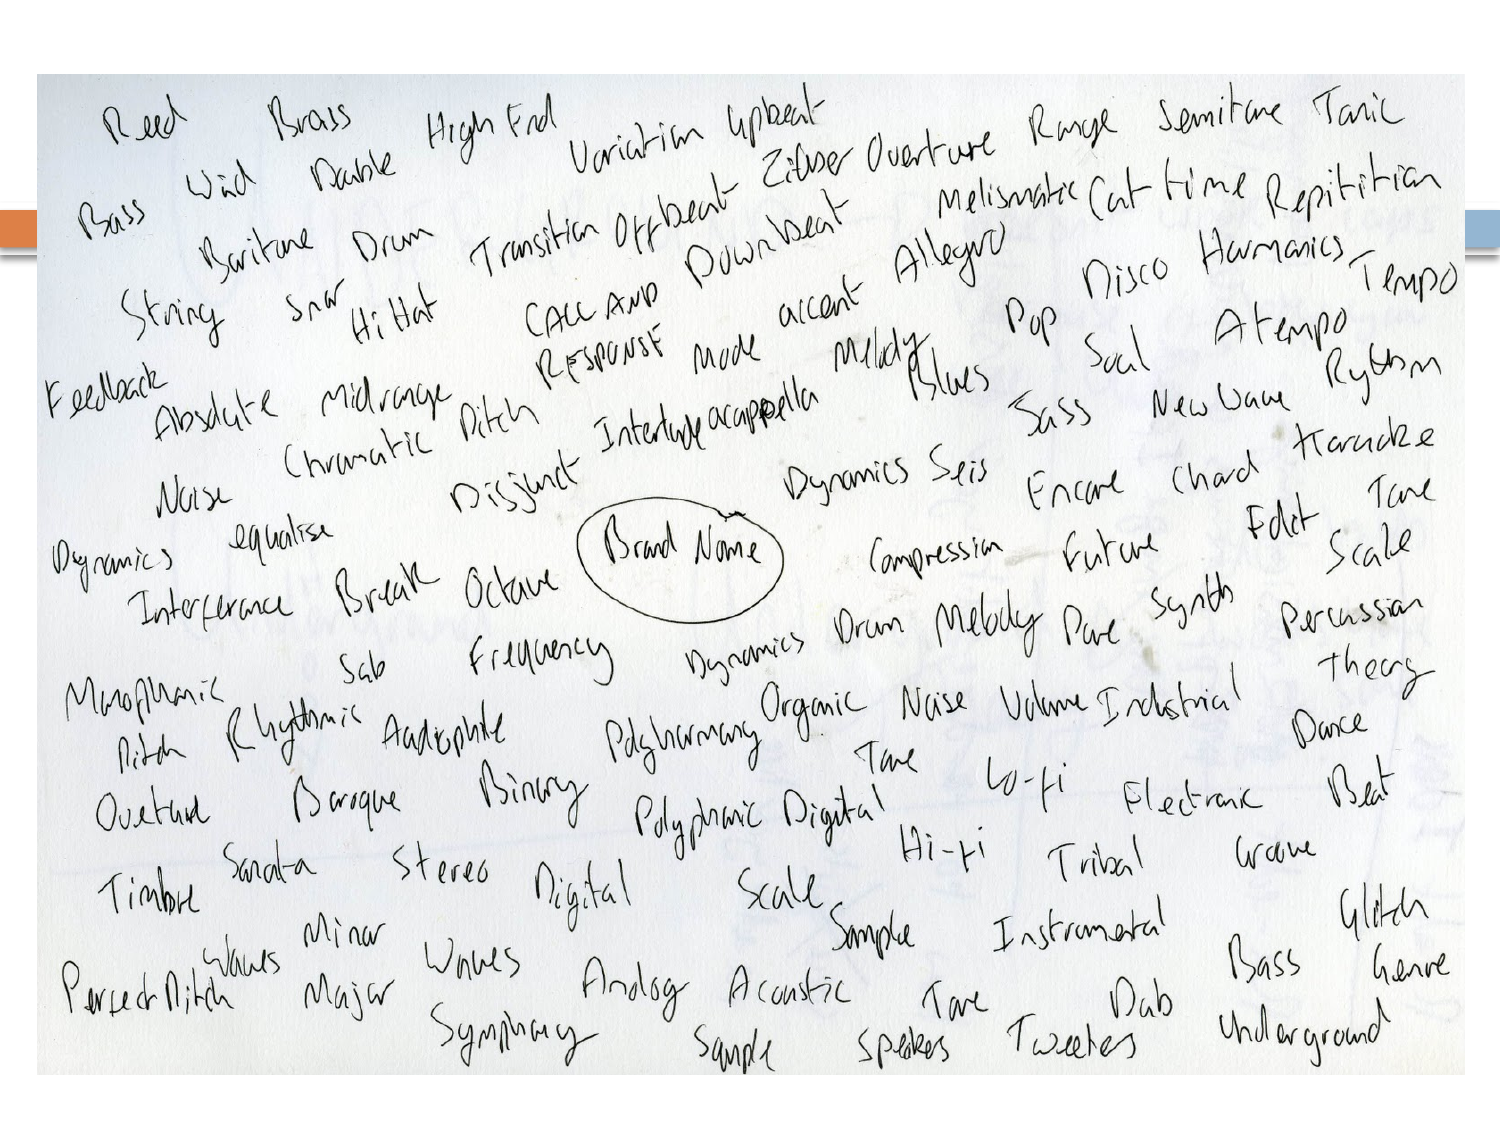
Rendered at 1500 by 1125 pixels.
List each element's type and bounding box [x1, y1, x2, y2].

picture [37, 74, 1466, 1076]
